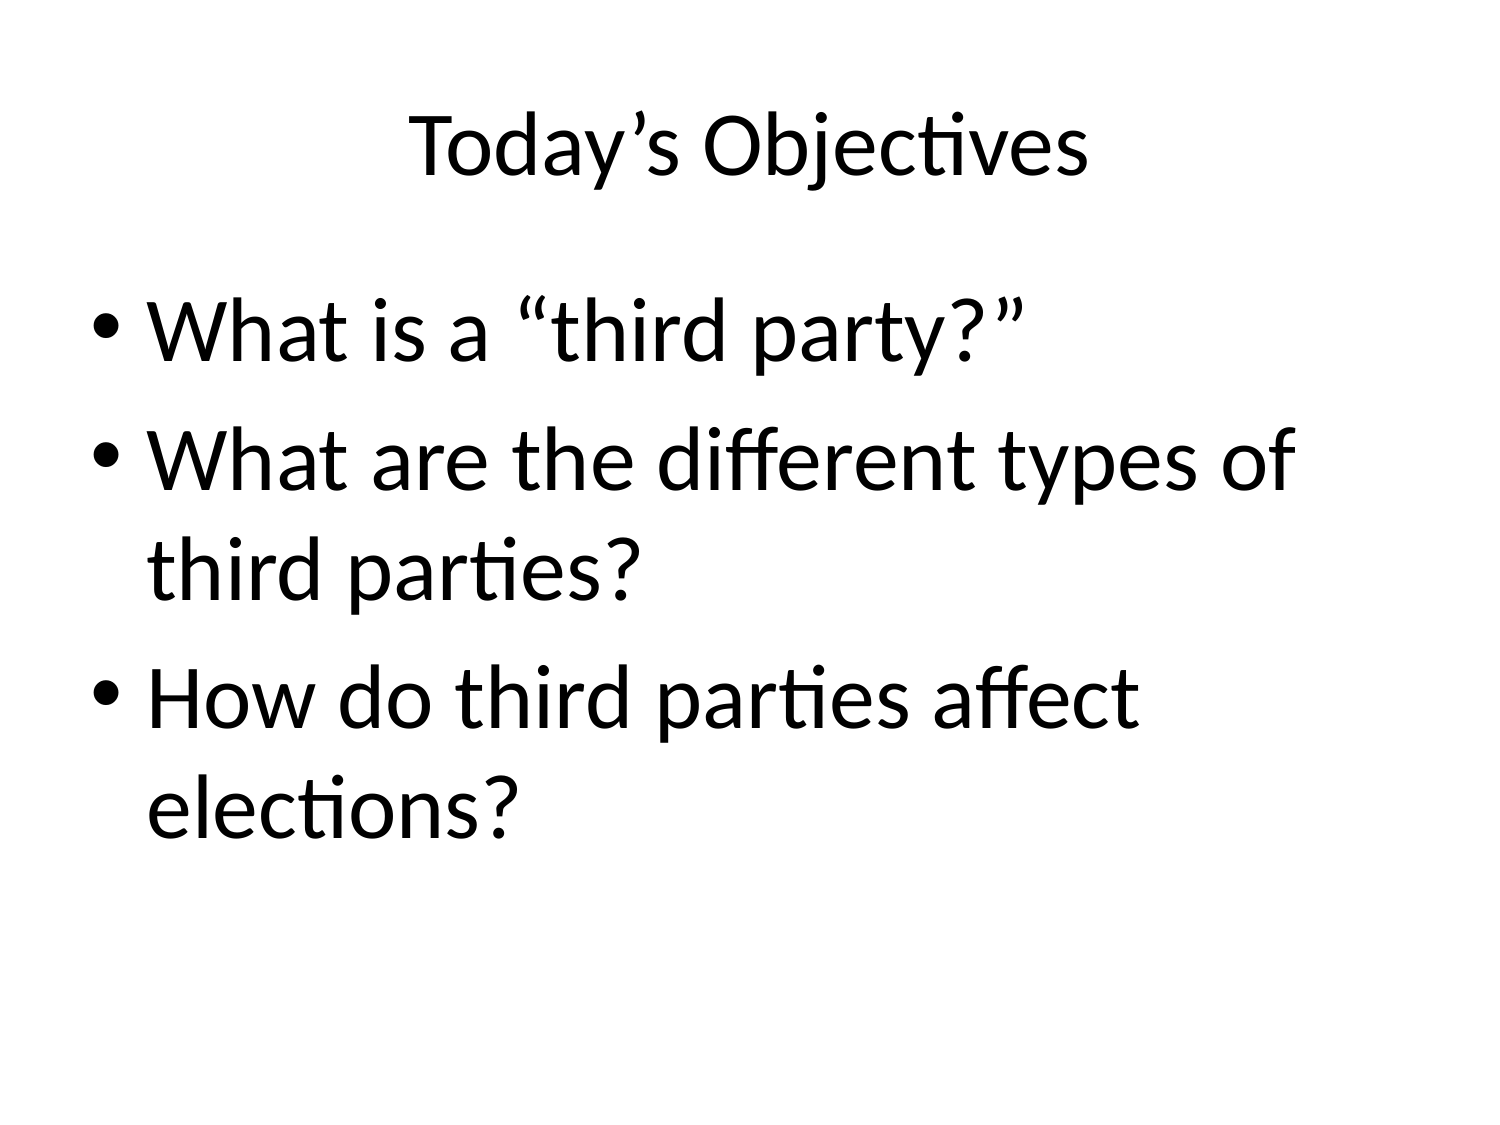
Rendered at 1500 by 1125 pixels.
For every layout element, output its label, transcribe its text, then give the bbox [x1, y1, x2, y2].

title Today’s Objectives [75, 45, 1425, 233]
list What is a “third party?” What are the different types of third parties? How do third parties affect elections? [75, 262, 1425, 1005]
